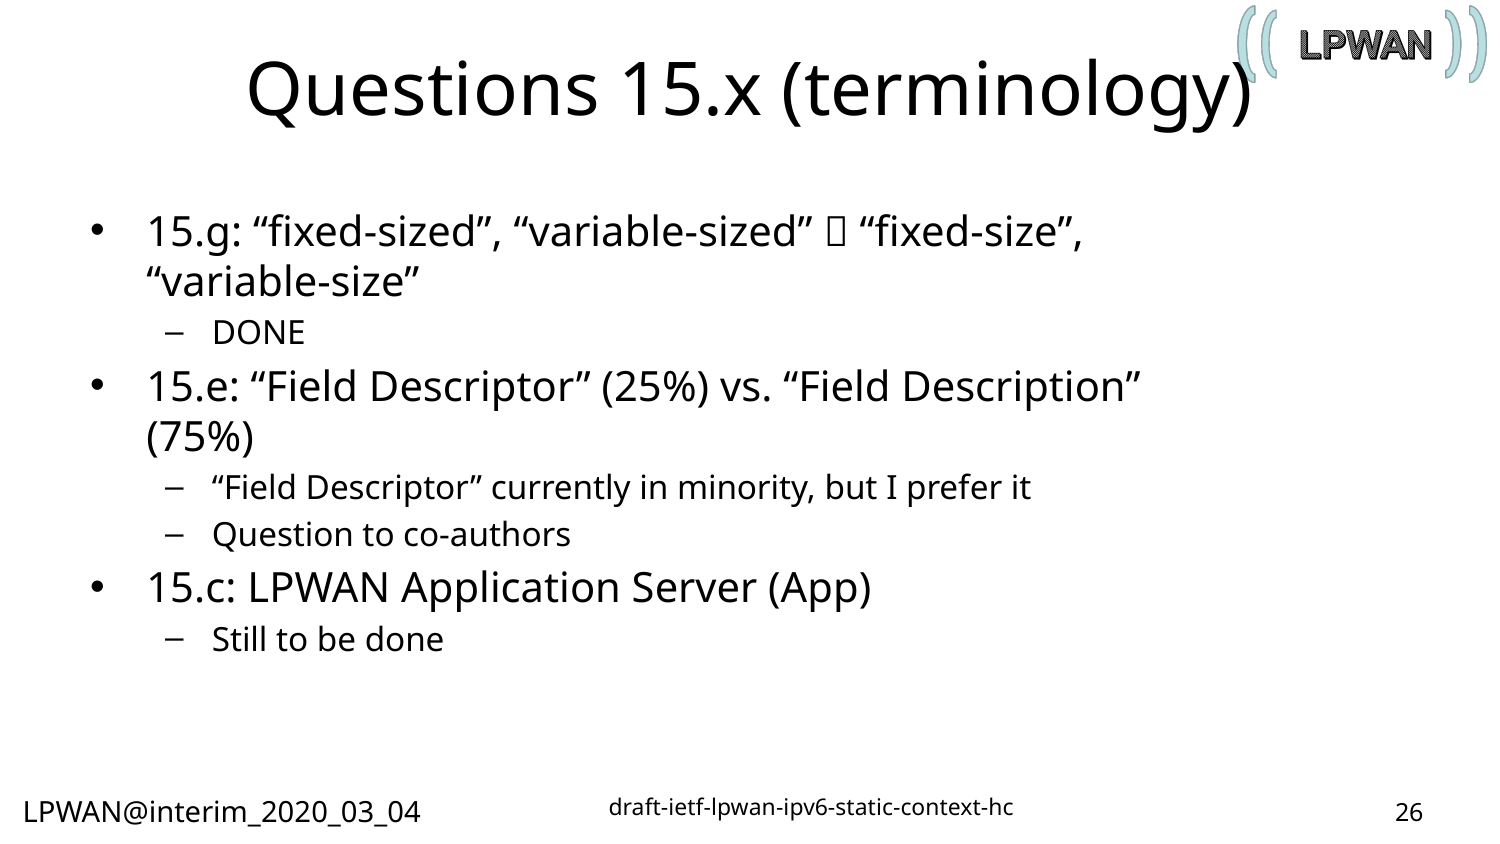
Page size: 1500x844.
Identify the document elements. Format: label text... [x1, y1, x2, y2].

title Questions 15.x (terminology) [75, 33, 1425, 139]
slide_number 26 [1358, 791, 1439, 837]
list 15.g: “fixed-sized”, “variable-sized”  “fixed-size”, “variable-size” DONE 15.e: “Field Descriptor” (25%) vs. “Field Description” (75%) “Field Descriptor” currently in minority, but I prefer it Question to co-authors 15.c: LPWAN Application Server (App) Still to be done [75, 196, 1208, 784]
picture [1237, 5, 1487, 83]
